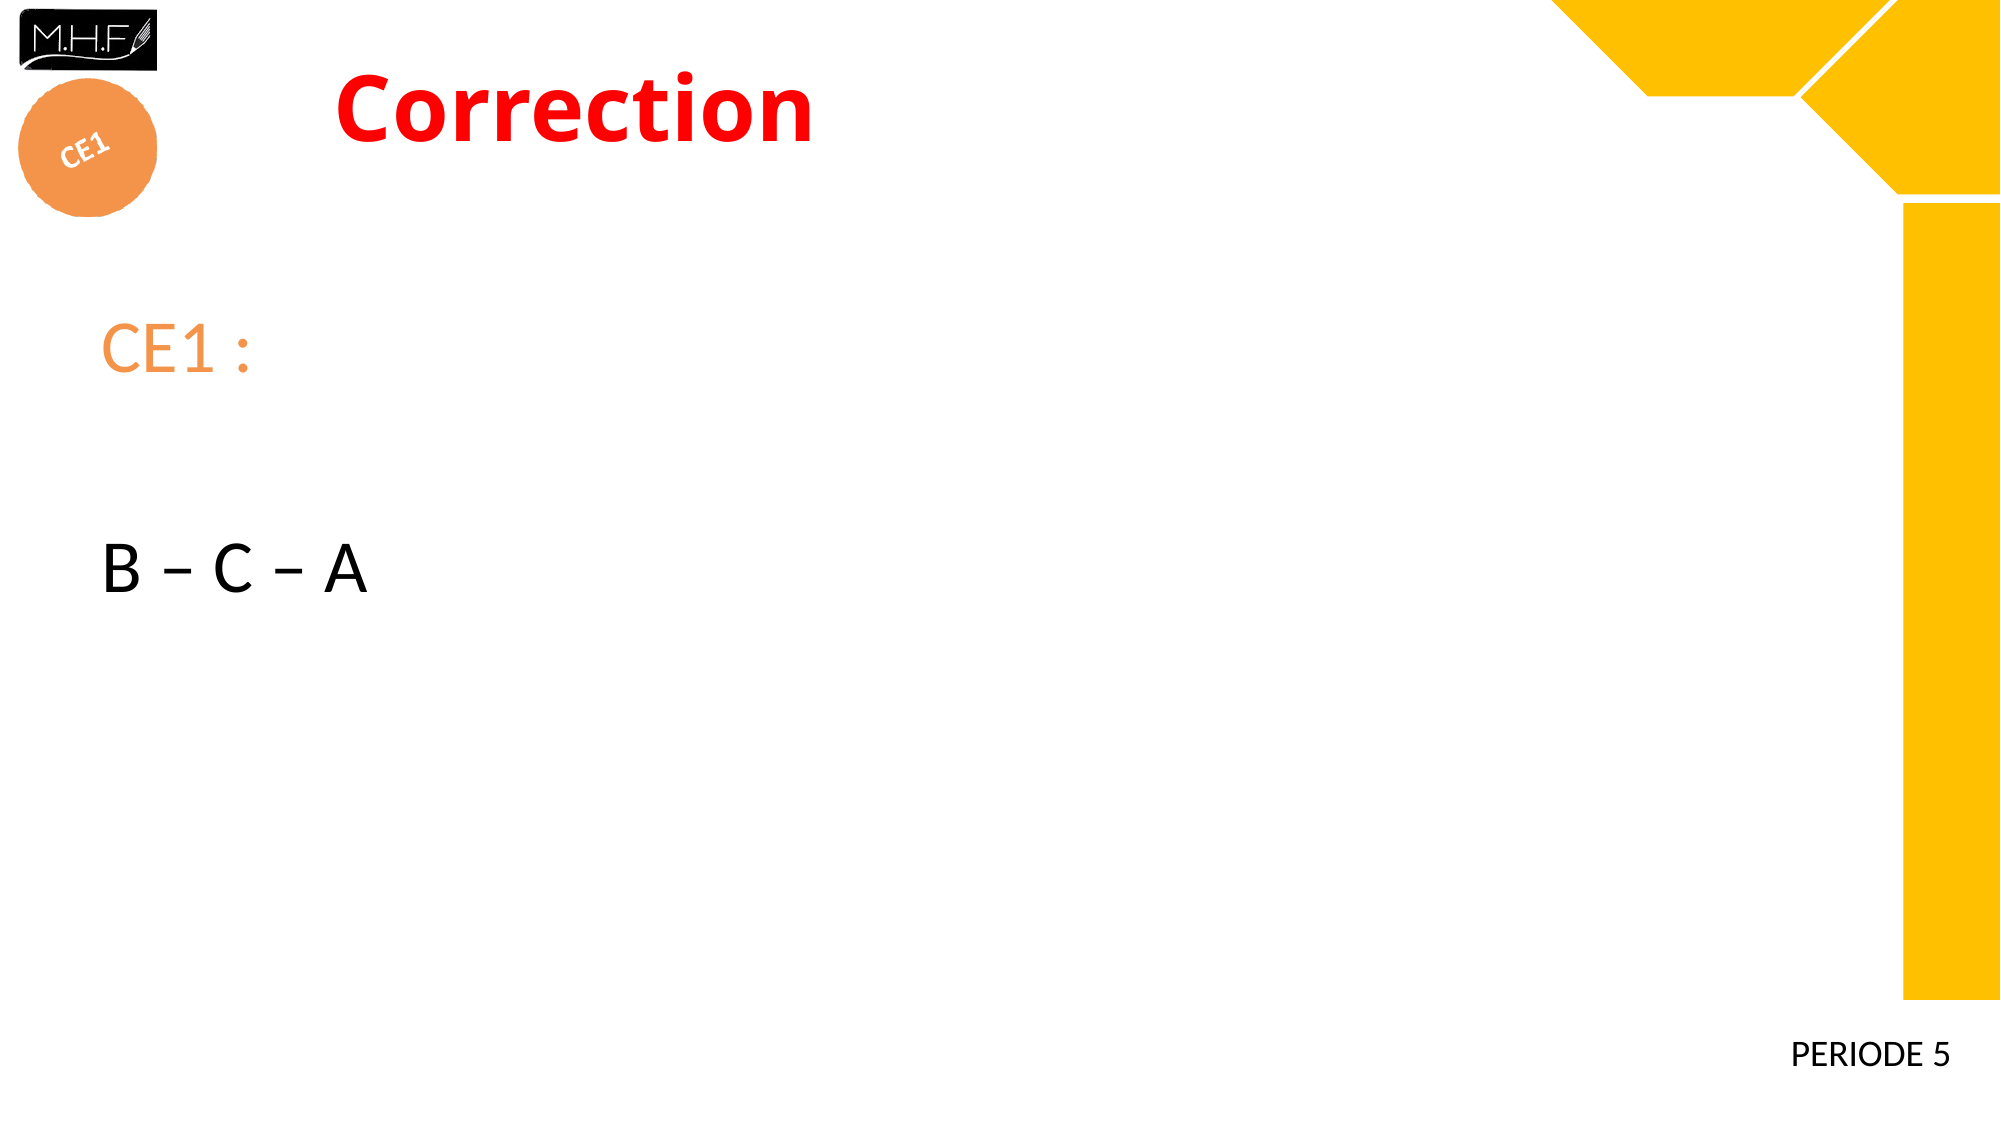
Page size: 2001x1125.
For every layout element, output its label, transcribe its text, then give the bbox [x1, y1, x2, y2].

title Correction [318, 3, 1865, 221]
picture [18, 78, 157, 218]
text_box PERIODE 5 [1362, 1021, 1967, 1125]
picture [16, 7, 157, 74]
text_box [1902, 202, 2000, 1001]
list CE1 : B – C – A [86, 300, 1748, 1015]
text_box [1549, 0, 1892, 98]
text_box [1799, 0, 2000, 196]
